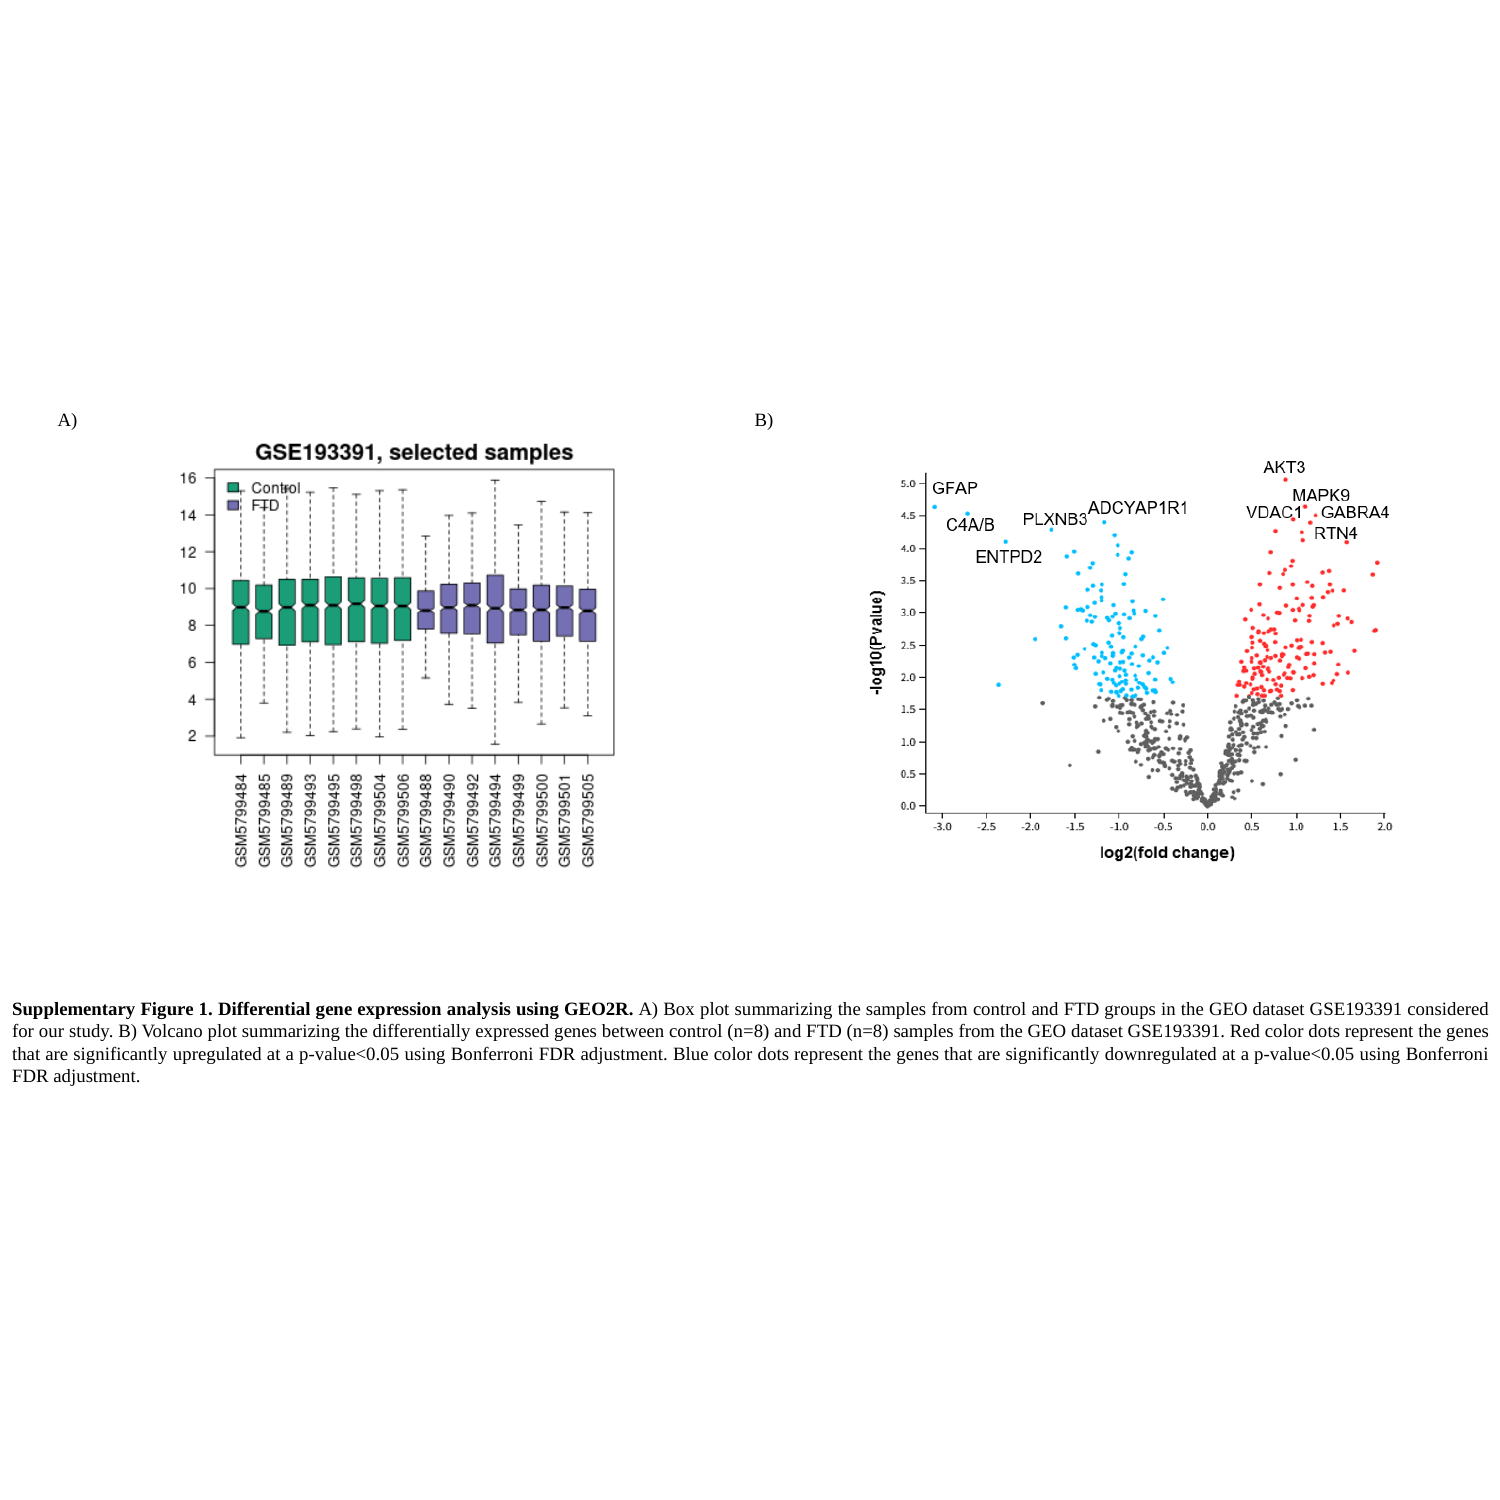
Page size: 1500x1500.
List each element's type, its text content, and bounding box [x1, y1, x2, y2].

picture [161, 434, 632, 880]
picture [855, 434, 1416, 880]
text_box A) [42, 400, 93, 438]
text_box B) [739, 400, 789, 438]
text_box Supplementary Figure 1. Differential gene expression analysis using GEO2R. A) Box plot summarizing the samples from control and FTD groups in the GEO dataset GSE193391 considered for our study. B) Volcano plot summarizing the differentially expressed genes between control (n=8) and FTD (n=8) samples from the GEO dataset GSE193391. Red color dots represent the genes that are significantly upregulated at a p-value<0.05 using Bonferroni FDR adjustment. Blue color dots represent the genes that are significantly downregulated at a p-value<0.05 using Bonferroni FDR adjustment. [0, 990, 1500, 1092]
